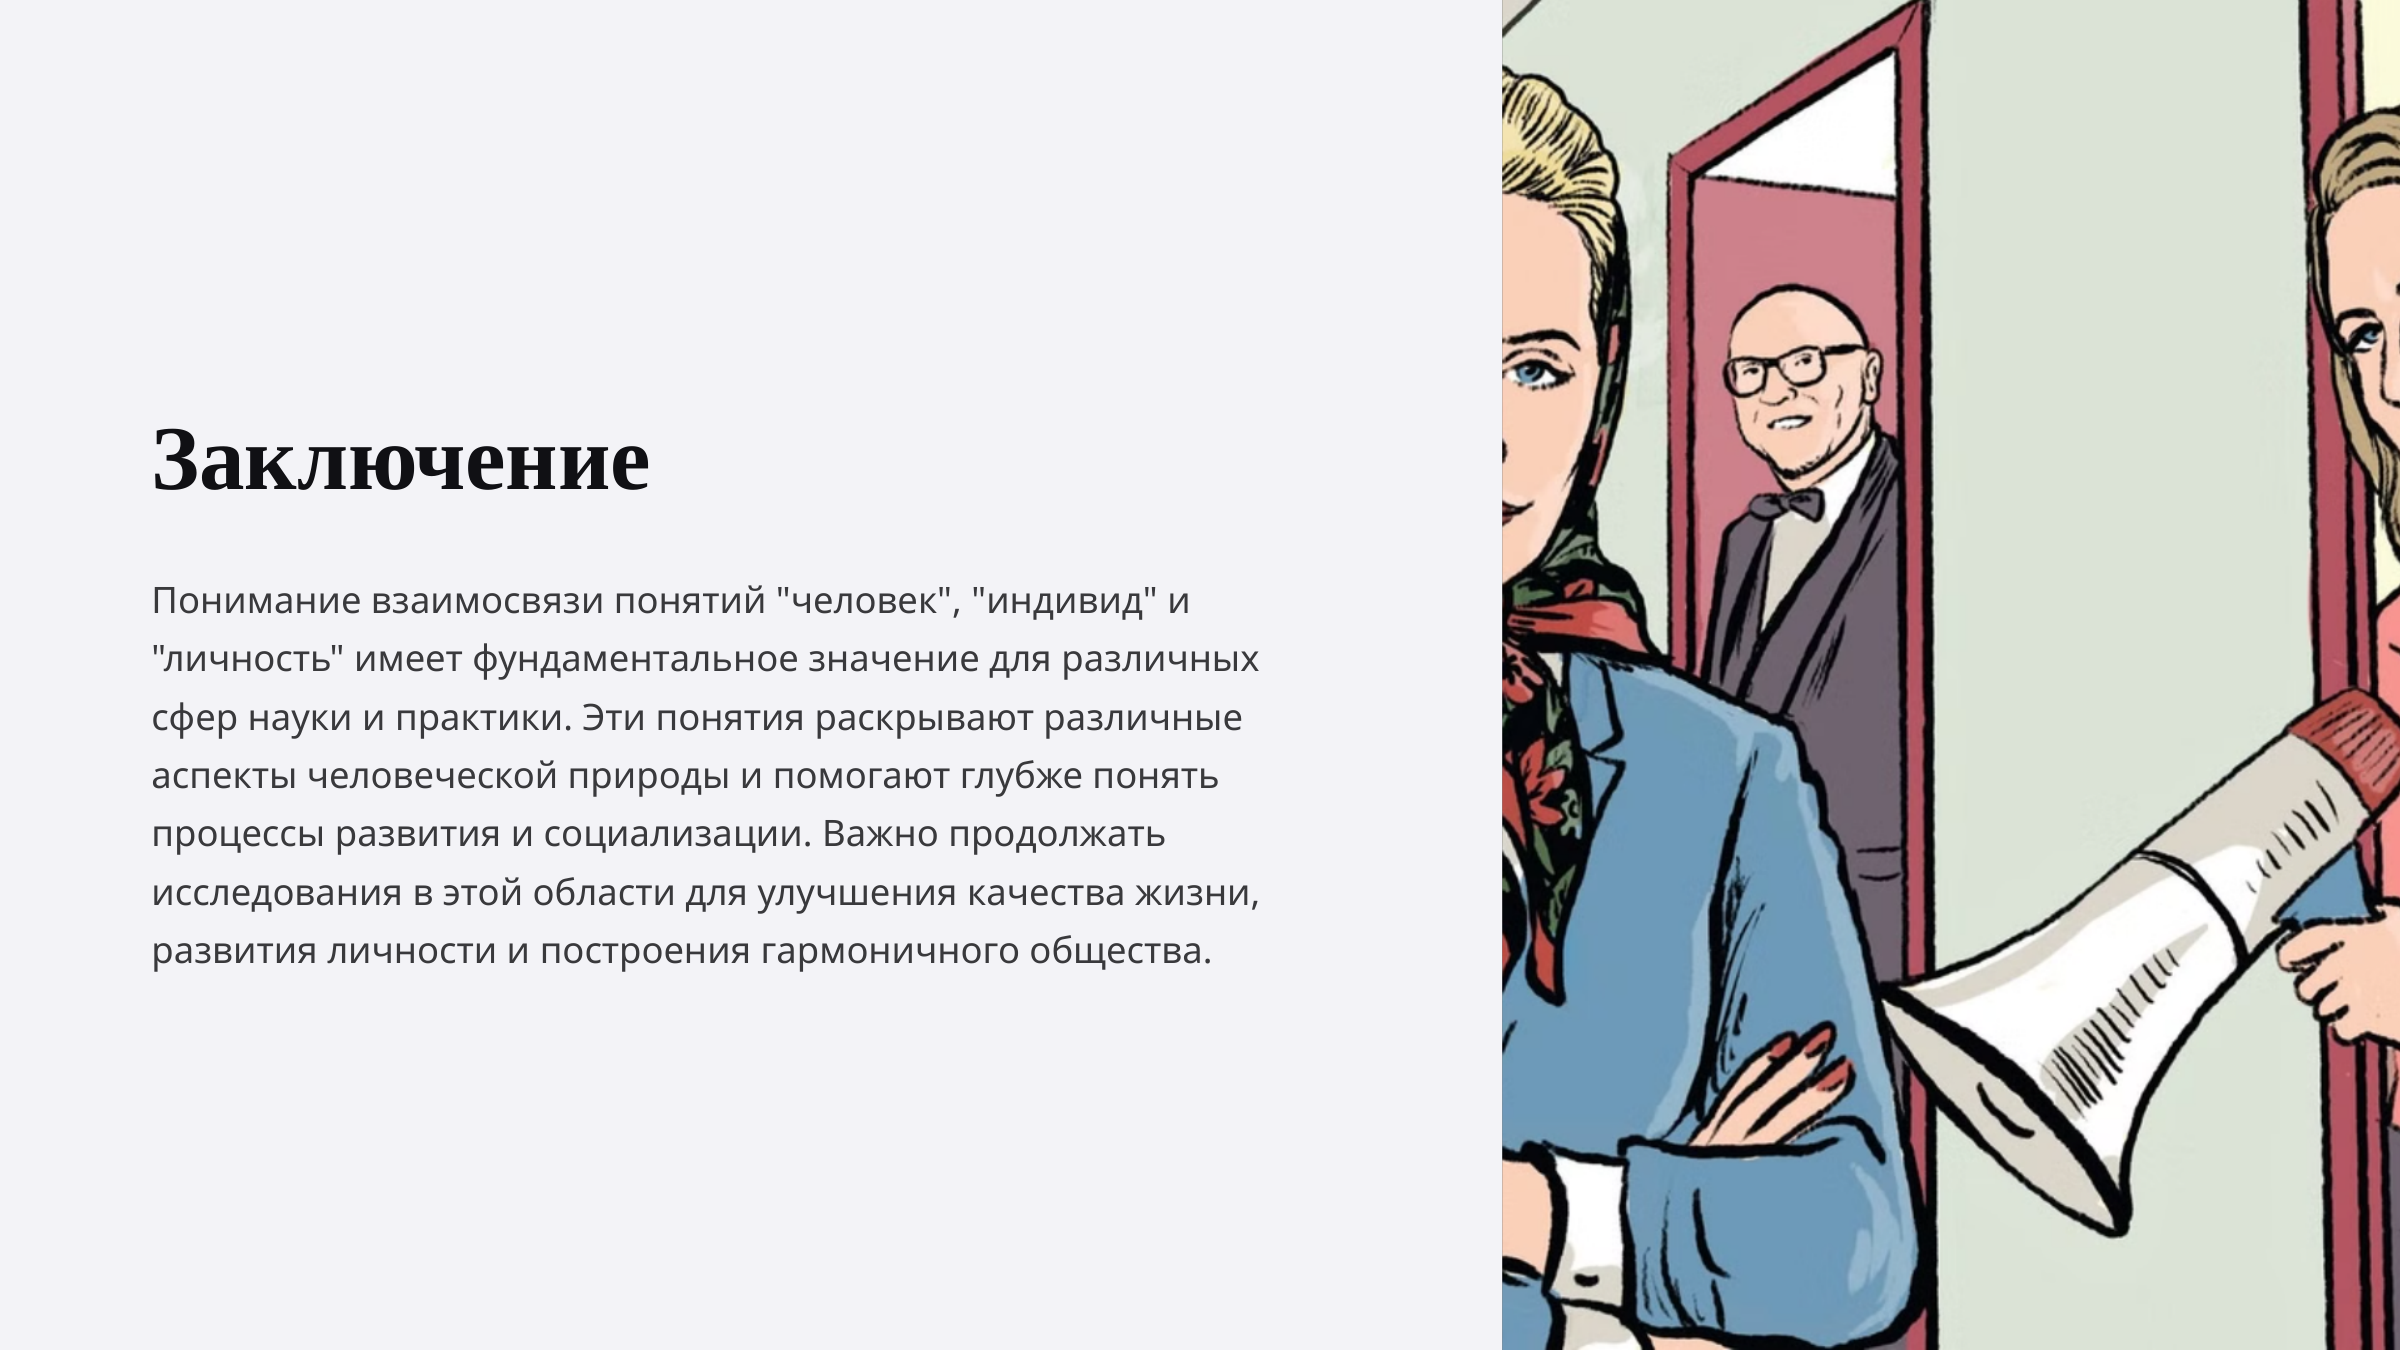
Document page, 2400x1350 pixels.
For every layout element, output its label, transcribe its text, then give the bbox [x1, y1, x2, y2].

text_box Понимание взаимосвязи понятий "человек", "индивид" и "личность" имеет фундаментальное значение для различных сфер науки и практики. Эти понятия раскрывают различные аспекты человеческой природы и помогают глубже понять процессы развития и социализации. Важно продолжать исследования в этой области для улучшения качества жизни, развития личности и построения гармоничного общества. [136, 555, 1364, 964]
text_box [0, 0, 1501, 1350]
picture [1501, 0, 2400, 1350]
text_box Заключение [136, 386, 1048, 501]
